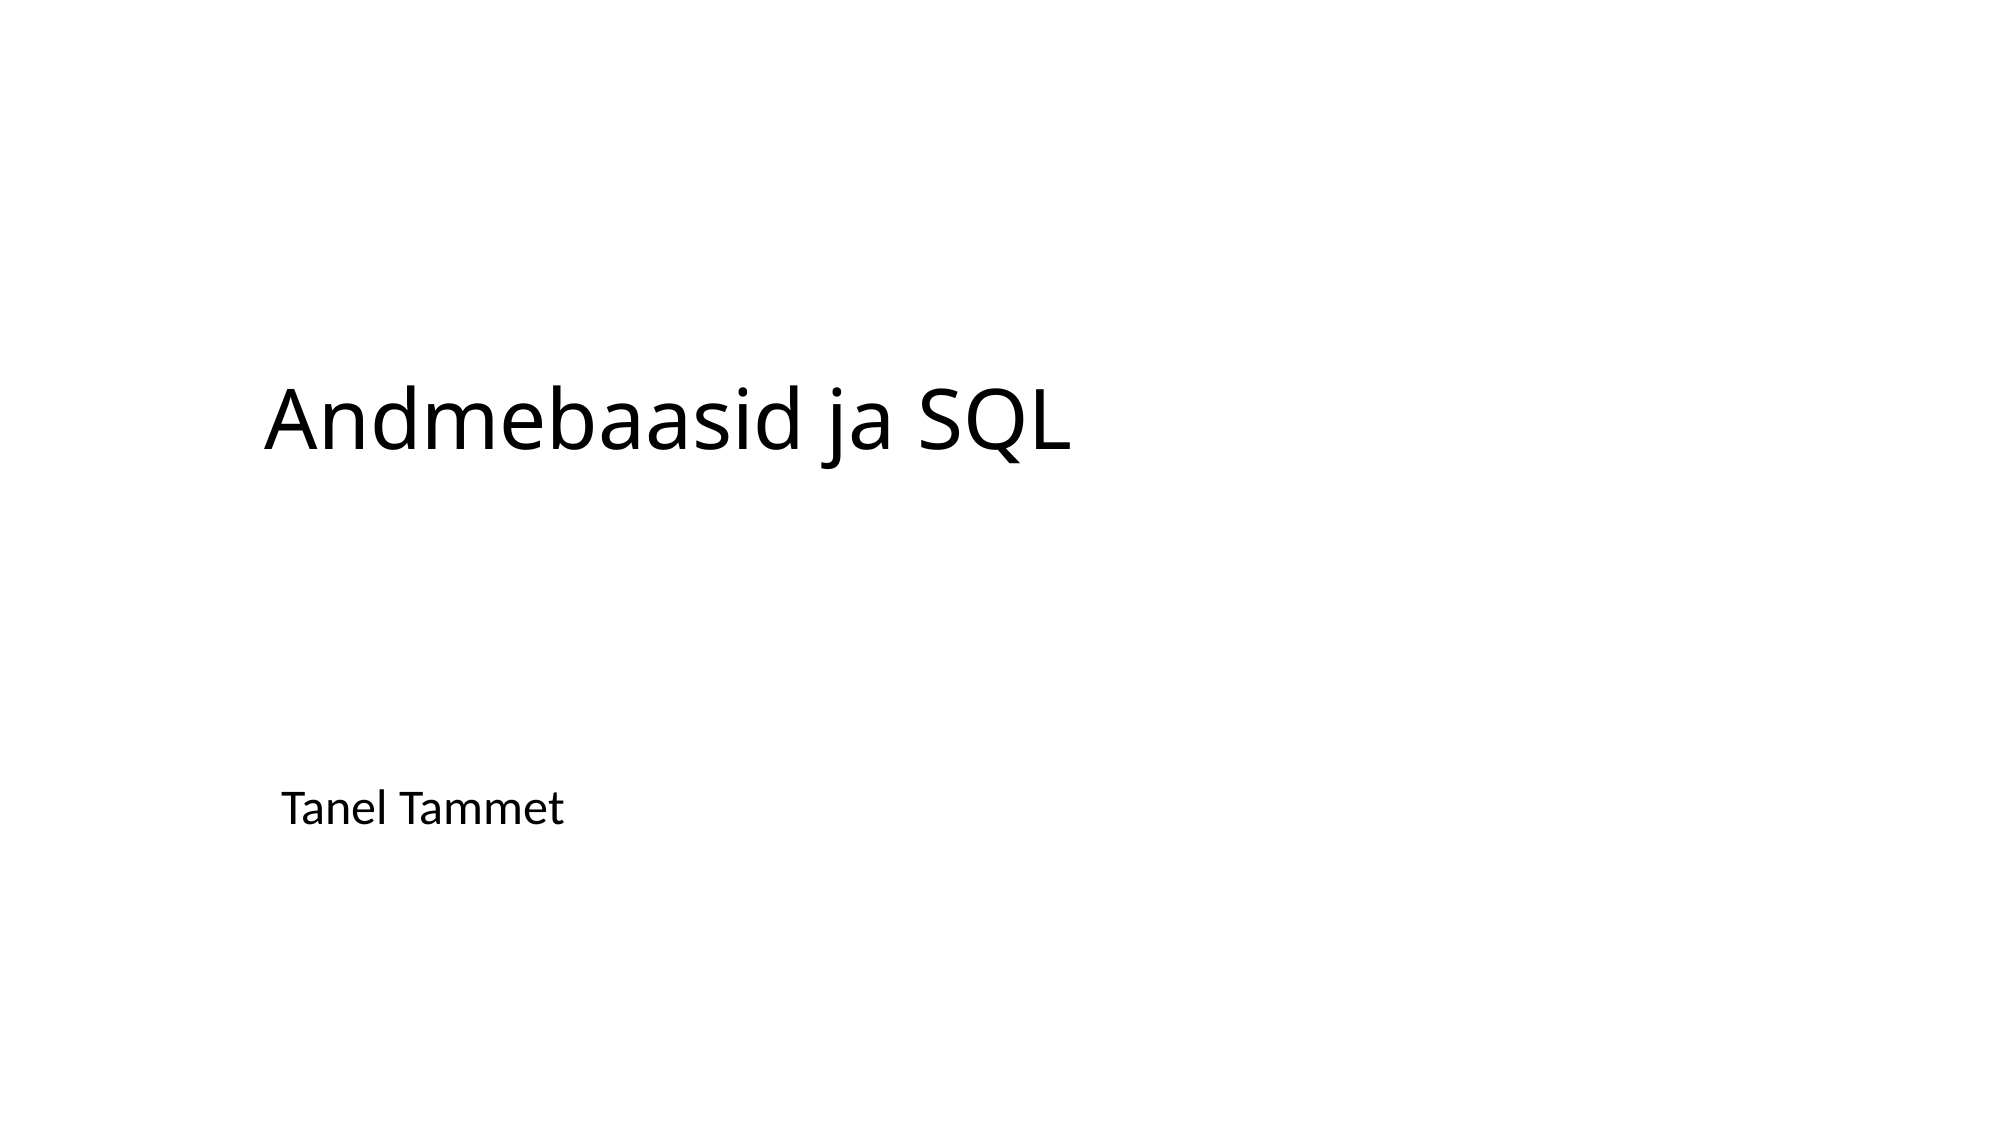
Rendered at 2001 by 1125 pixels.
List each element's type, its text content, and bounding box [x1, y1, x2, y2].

title Andmebaasid ja SQL [249, 184, 1750, 576]
subtitle Tanel Tammet [266, 618, 1316, 906]
